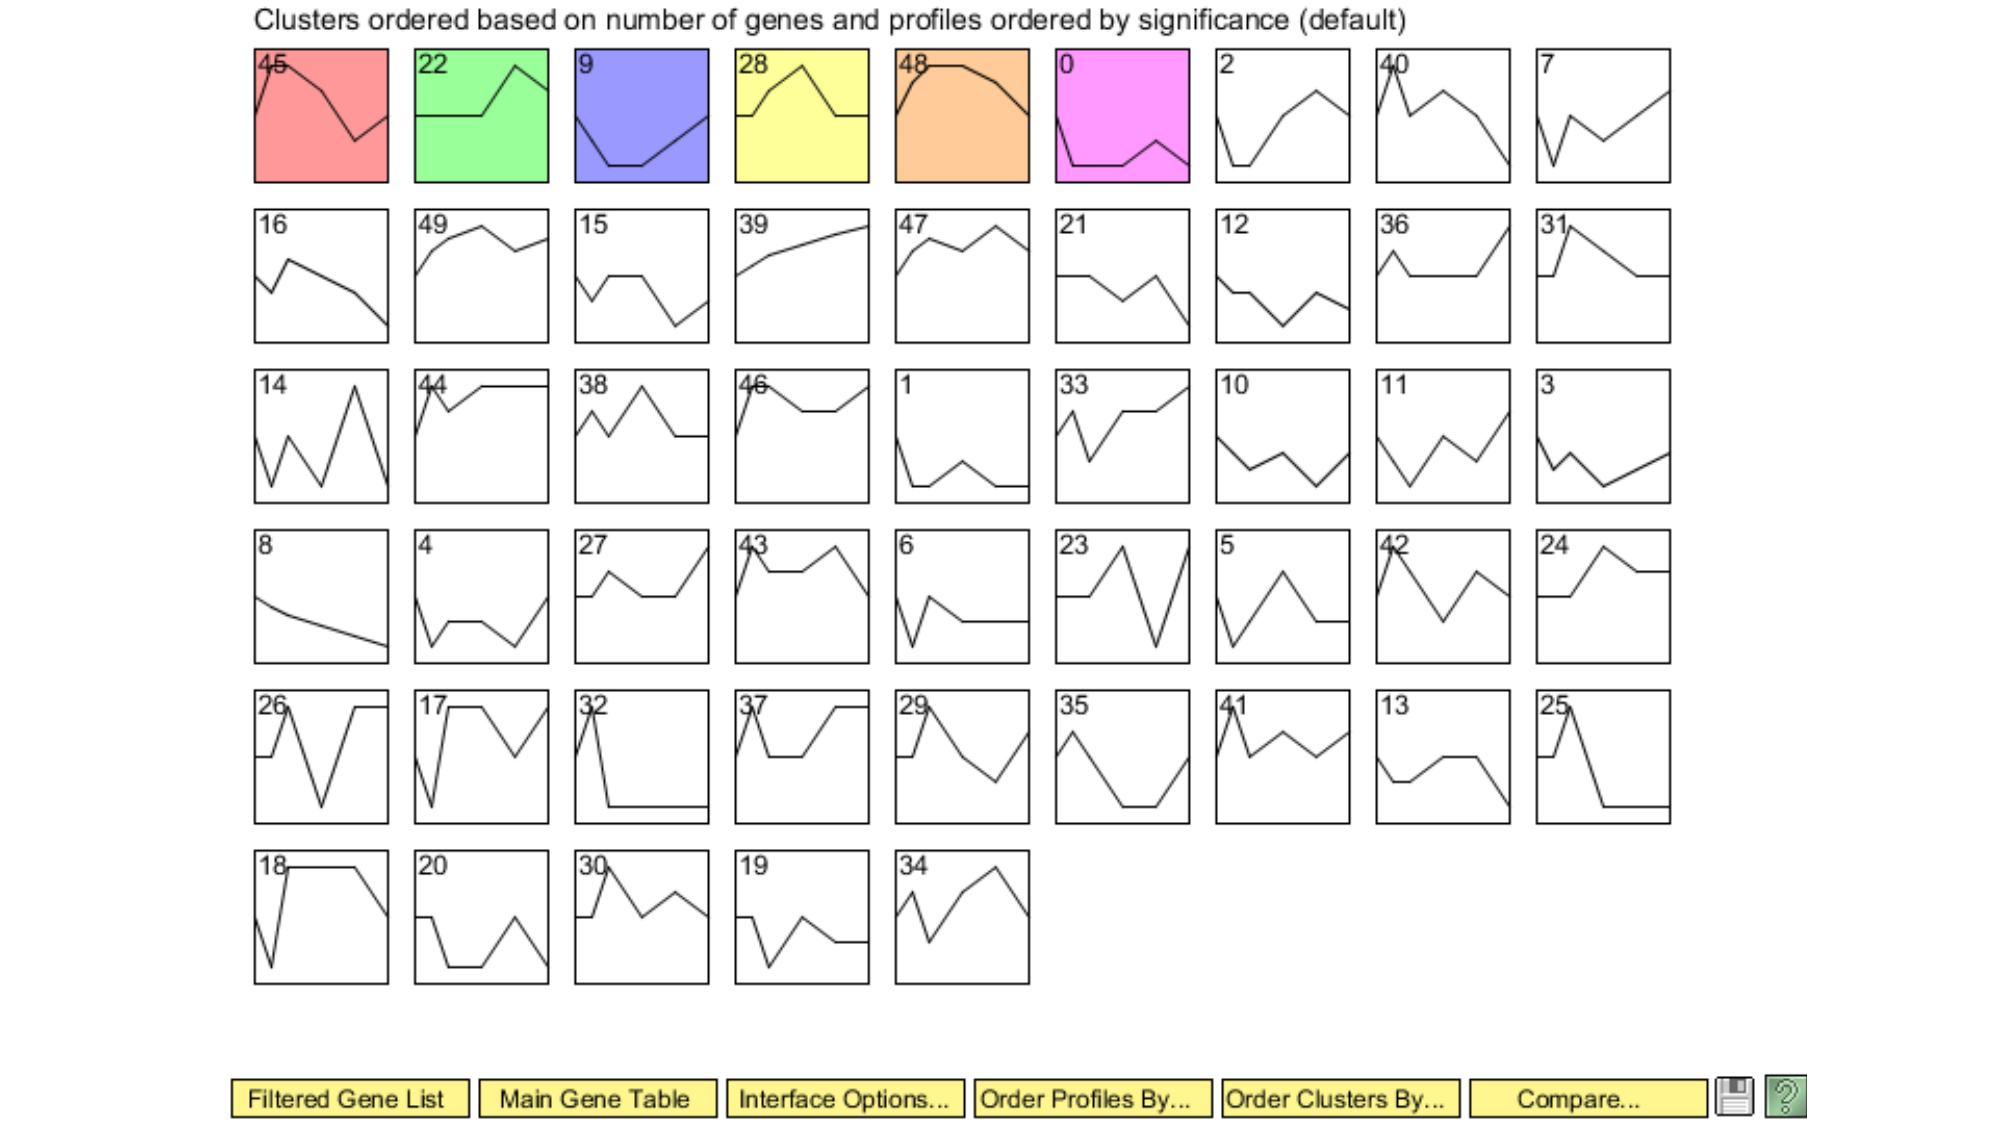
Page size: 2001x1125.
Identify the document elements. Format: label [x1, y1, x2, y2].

picture [193, 0, 1807, 1125]
